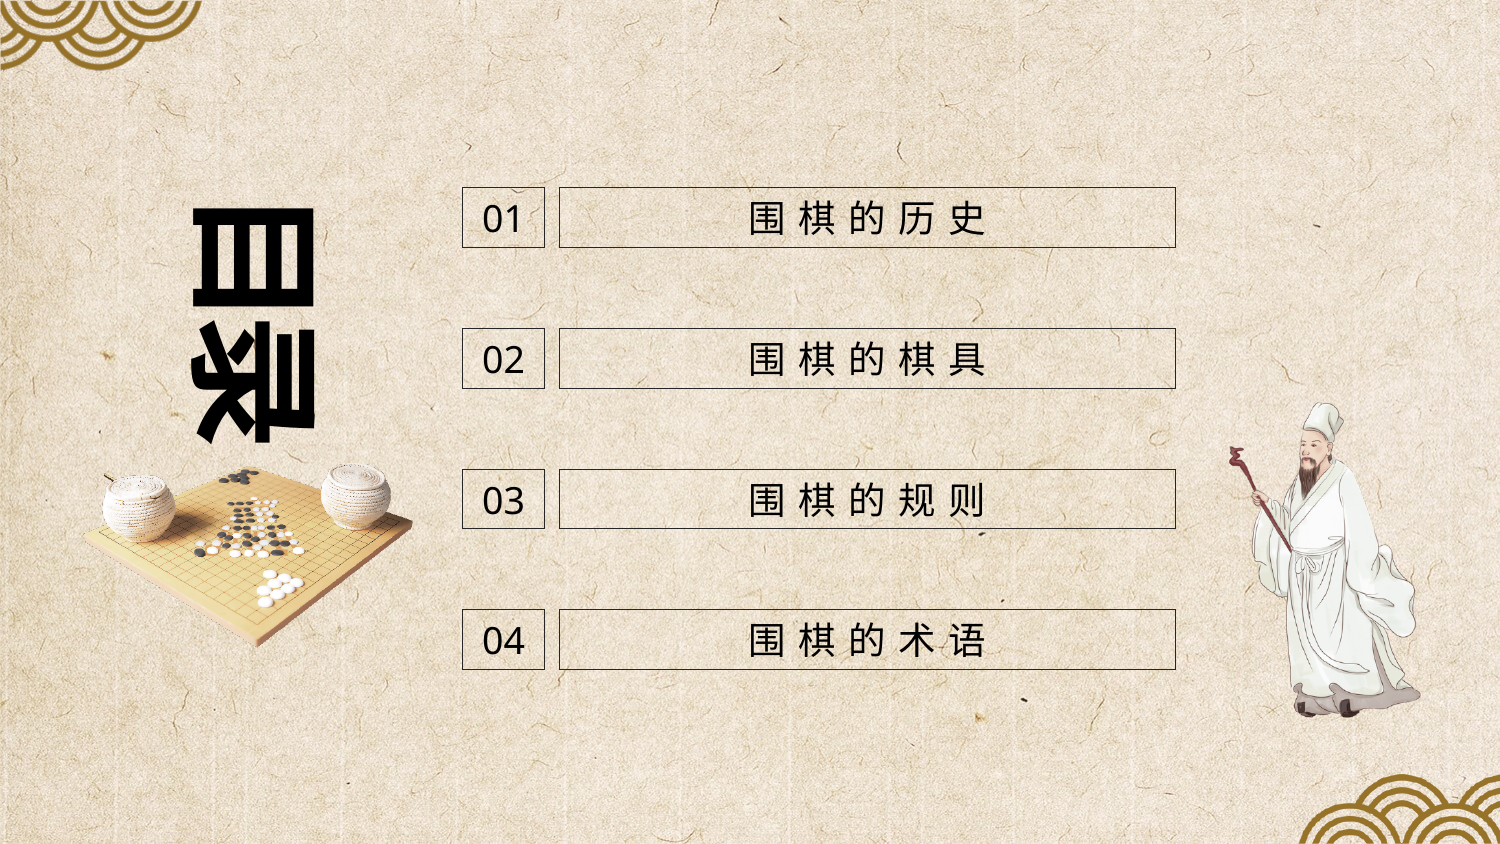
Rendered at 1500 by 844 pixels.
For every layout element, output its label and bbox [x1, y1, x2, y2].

text_box [462, 469, 1176, 530]
text_box [462, 609, 1176, 671]
picture [0, 0, 1500, 844]
text_box [462, 328, 1176, 390]
text_box [153, 175, 350, 451]
text_box [462, 187, 1176, 249]
